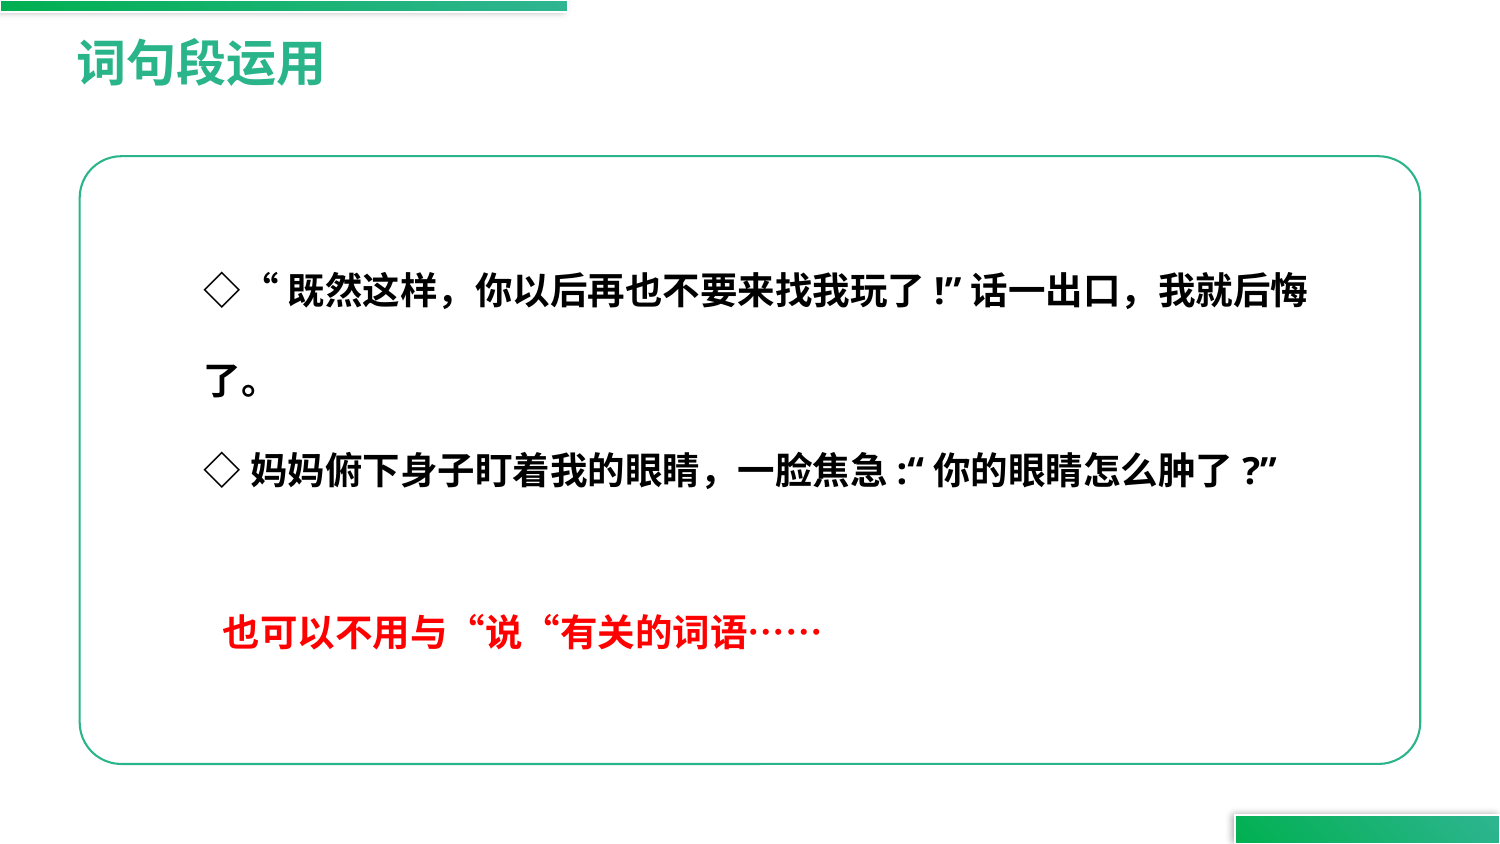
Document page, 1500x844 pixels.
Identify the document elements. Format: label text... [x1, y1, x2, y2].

text_box 也可以不用与“说“有关的词语…… [211, 557, 1102, 659]
list 词句段运用 [41, 32, 382, 94]
text_box ◇“既然这样，你以后再也不要来找我玩了!”话一出口，我就后悔了。 ◇妈妈俯下身子盯着我的眼睛，一脸焦急:“你的眼睛怎么肿了?” [192, 216, 1354, 498]
